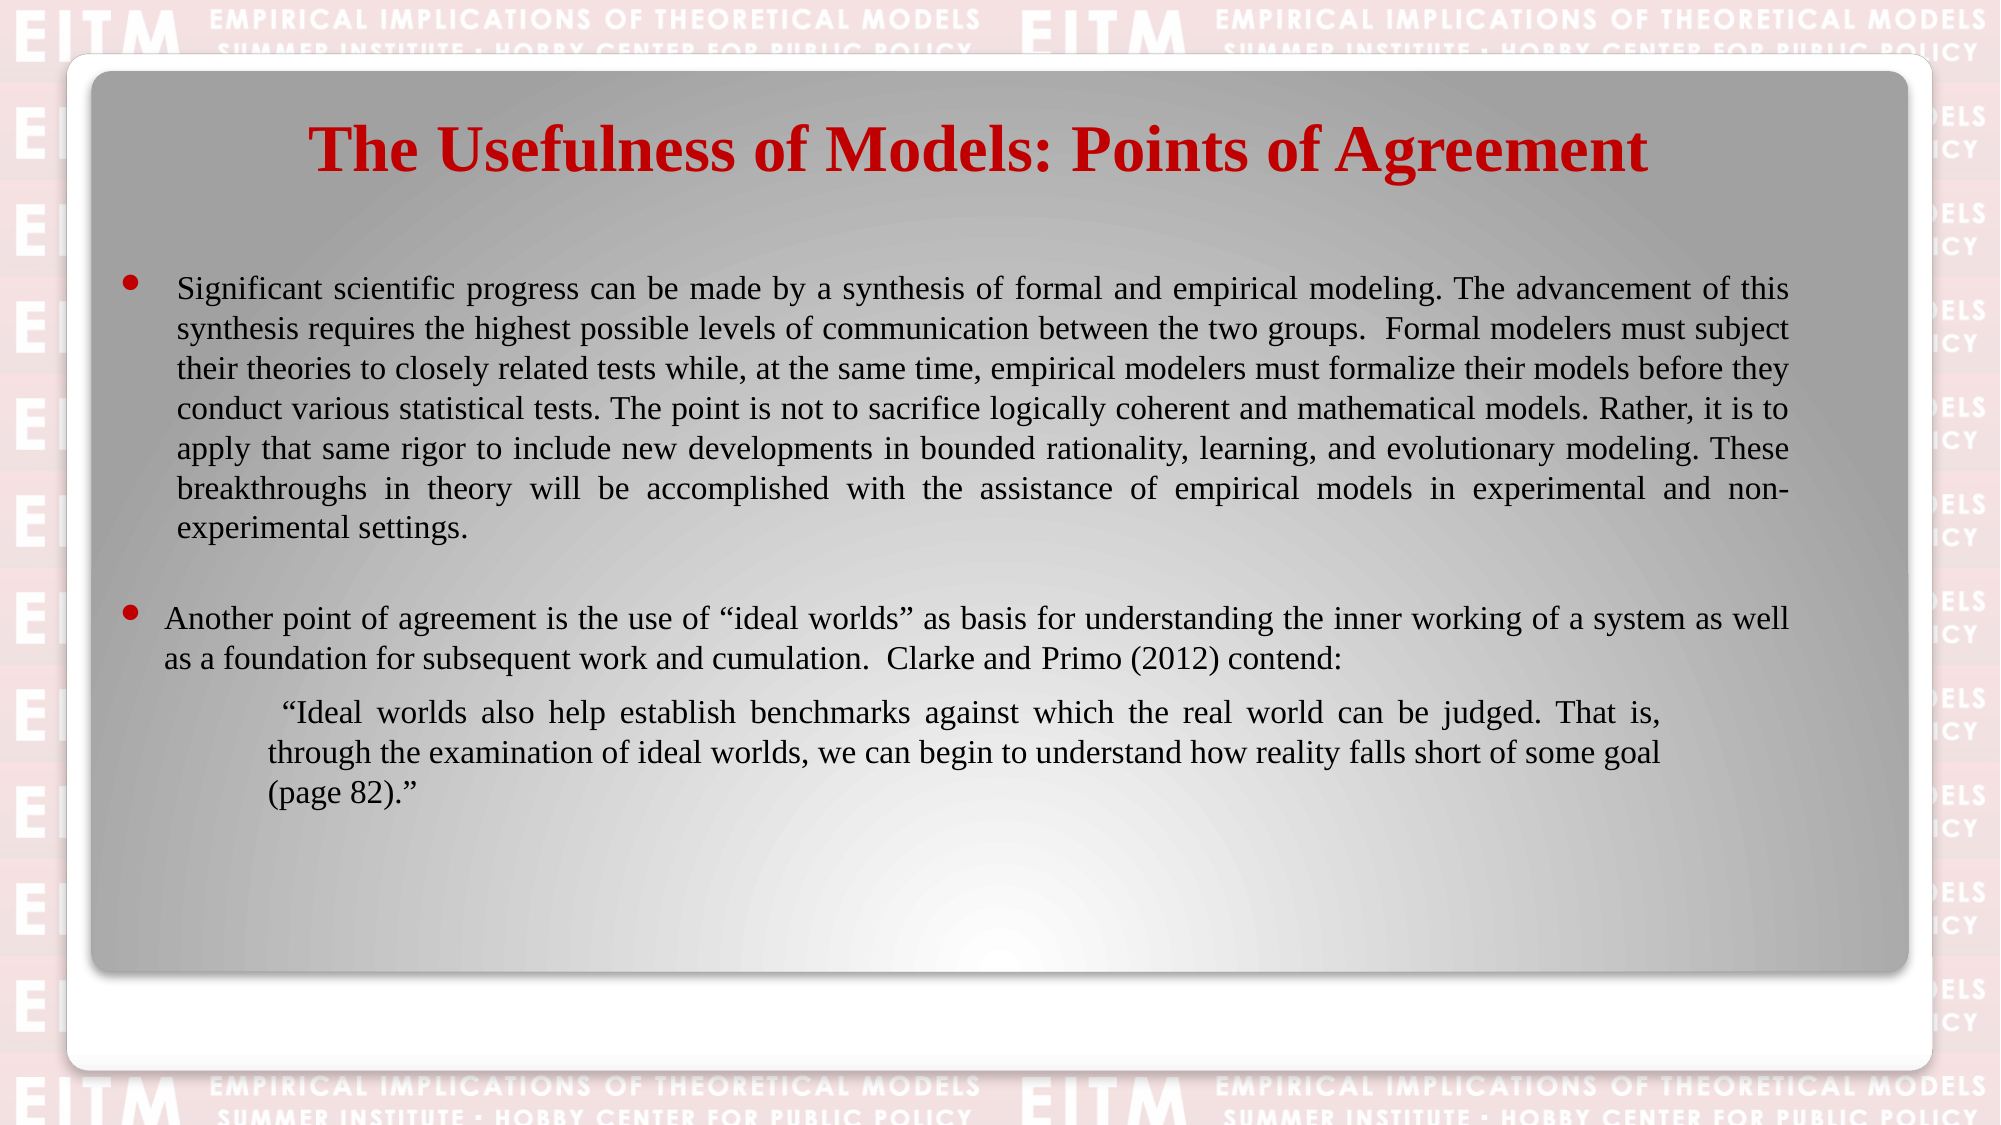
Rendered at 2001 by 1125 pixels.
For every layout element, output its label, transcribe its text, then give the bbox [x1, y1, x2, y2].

list Significant scientific progress can be made by a synthesis of formal and empirical modeling. The advancement of this synthesis requires the highest possible levels of communication between the two groups. Formal modelers must subject their theories to closely related tests while, at the same time, empirical modelers must formalize their models before they conduct various statistical tests. The point is not to sacrifice logically coherent and mathematical models. Rather, it is to apply that same rigor to include new developments in bounded rationality, learning, and evolutionary modeling. These breakthroughs in theory will be accomplished with the assistance of empirical models in experimental and non-experimental settings. Another point of agreement is the use of “ideal worlds” as basis for understanding the inner working of a system as well as a foundation for subsequent work and cumulation. Clarke and Primo (2012) contend: [90, 251, 1884, 994]
title The Usefulness of Models: Points of Agreement [92, 20, 1883, 193]
text_box “Ideal worlds also help establish benchmarks against which the real world can be judged. That is, through the examination of ideal worlds, we can begin to understand how reality falls short of some goal (page 82).” [253, 682, 1678, 818]
